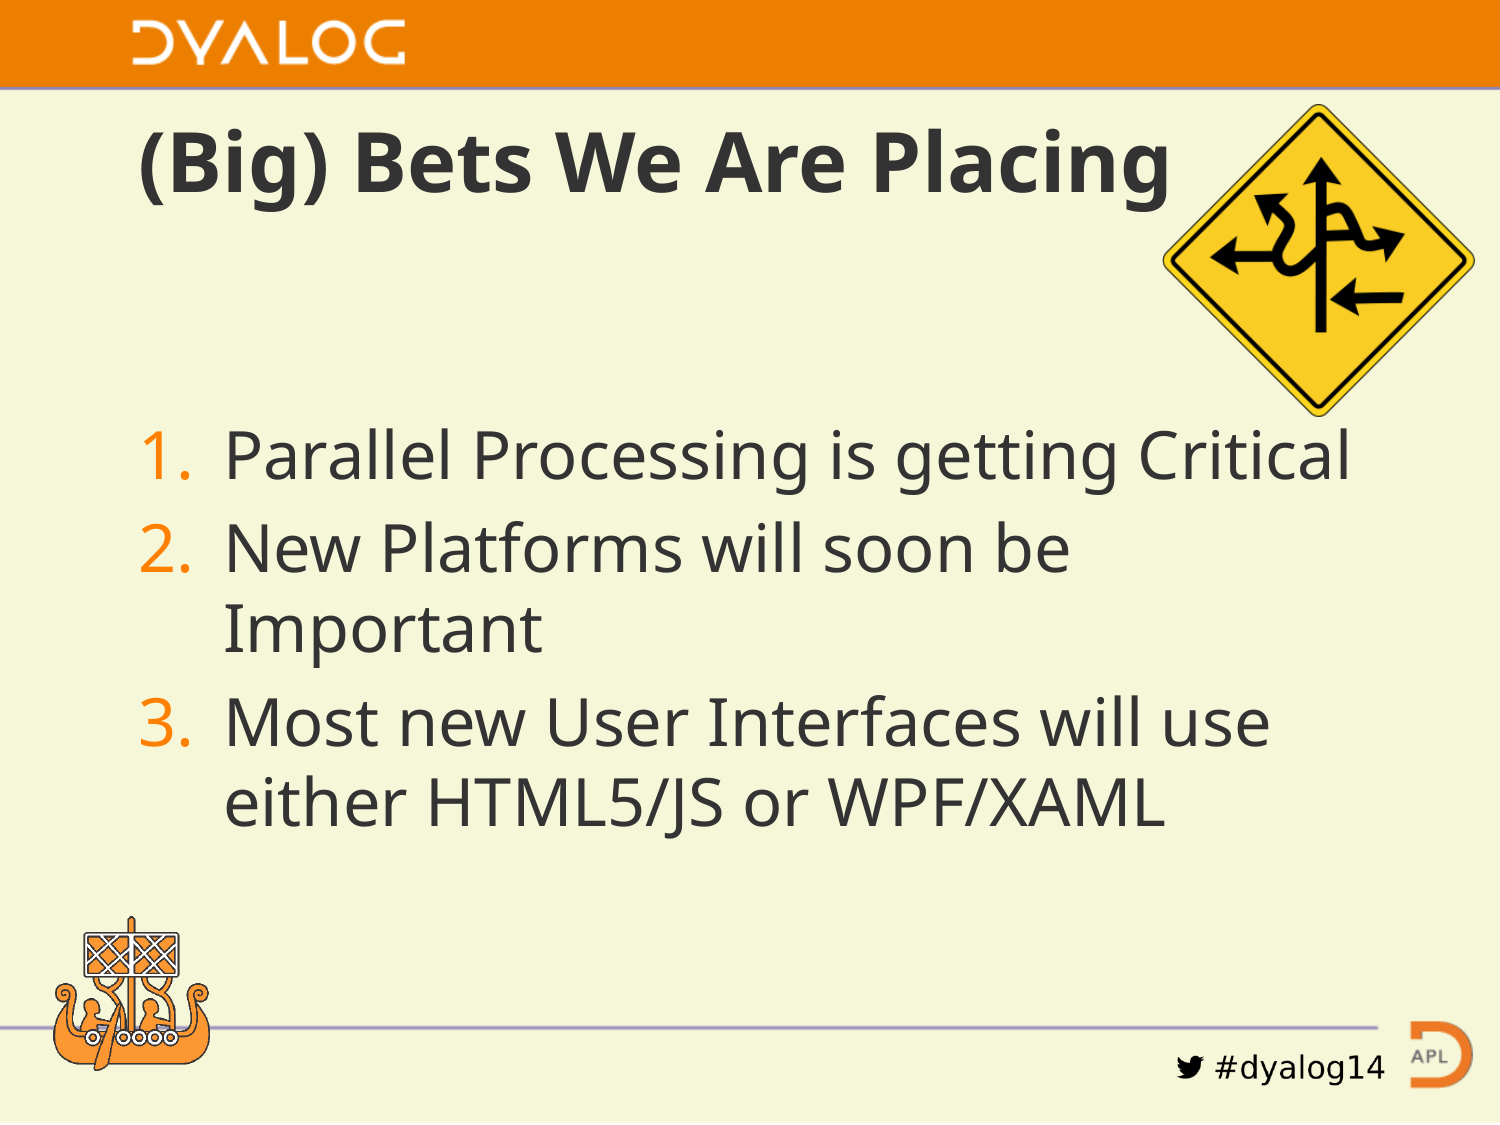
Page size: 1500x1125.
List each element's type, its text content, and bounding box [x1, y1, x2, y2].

text_box [25, 0, 487, 438]
title (Big) Bets We Are Placing [487, 101, 1161, 254]
list Parallel Processing is getting Critical New Platforms will soon be Important Most new User Interfaces will use either HTML5/JS or WPF/XAML [123, 405, 1376, 973]
picture [0, 0, 1500, 1123]
